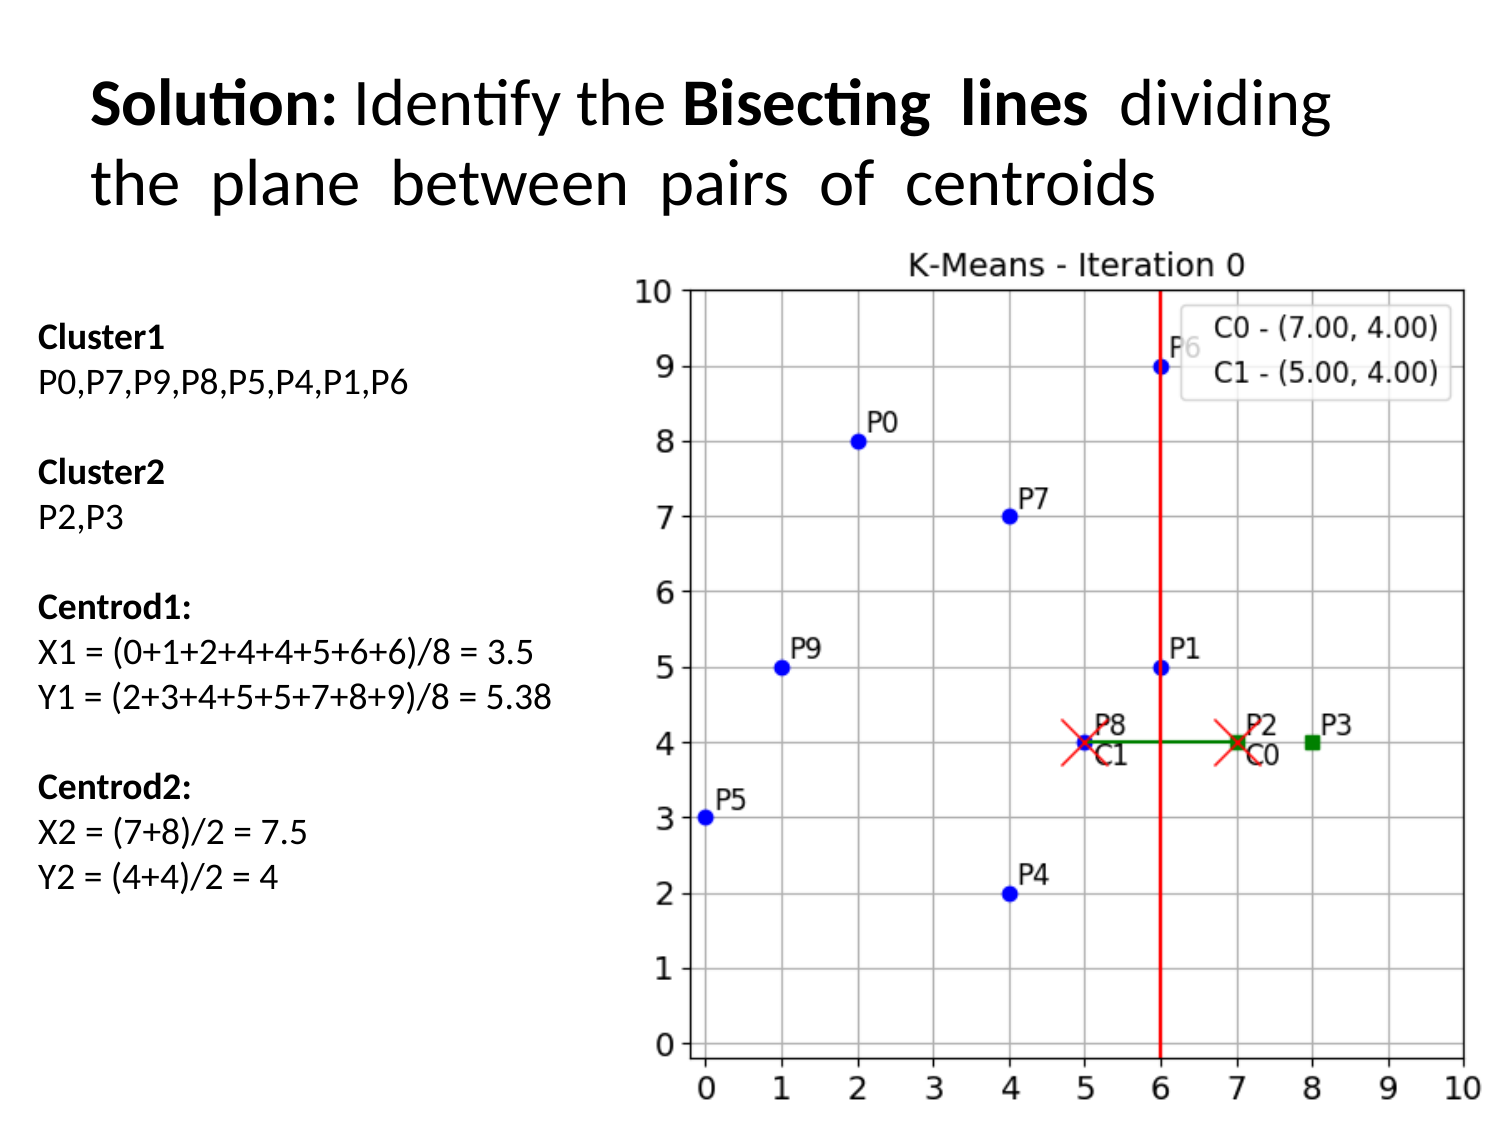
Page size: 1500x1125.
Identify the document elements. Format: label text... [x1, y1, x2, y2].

picture [616, 234, 1500, 1124]
text_box Cluster1 P0,P7,P9,P8,P5,P4,P1,P6 Cluster2 P2,P3 Centrod1: X1 = (0+1+2+4+4+5+6+6)/8 = 3.5 Y1 = (2+3+4+5+5+7+8+9)/8 = 5.38 Centrod2: X2 = (7+8)/2 = 7.5 Y2 = (4+4)/2 = 4 [23, 304, 611, 950]
title Solution: Identify the Bisecting lines dividing the plane between pairs of centroids [75, 45, 1425, 233]
